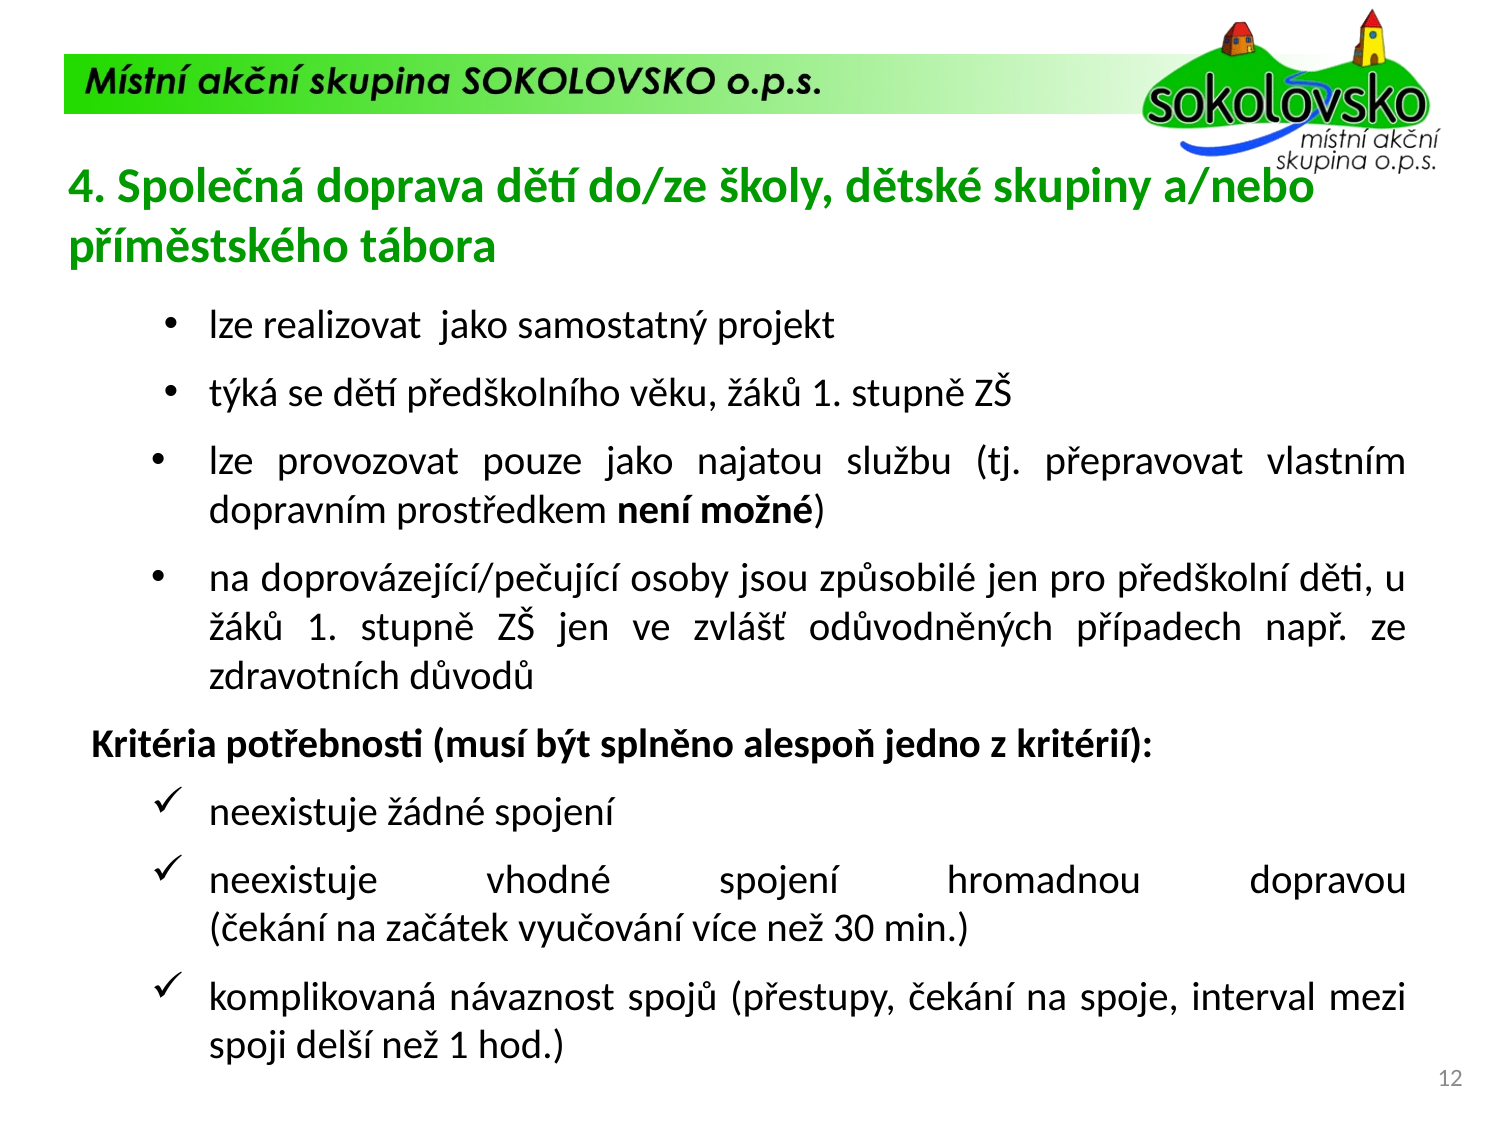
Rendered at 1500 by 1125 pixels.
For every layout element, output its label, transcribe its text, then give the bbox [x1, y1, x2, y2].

slide_number 12 [1128, 1046, 1478, 1107]
list lze realizovat jako samostatný projekt týká se dětí předškolního věku, žáků 1. stupně ZŠ lze provozovat pouze jako najatou službu (tj. přepravovat vlastním dopravním prostředkem není možné) na doprovázející/pečující osoby jsou způsobilé jen pro předškolní děti, u žáků 1. stupně ZŠ jen ve zvlášť odůvodněných případech např. ze zdravotních důvodů Kritéria potřebnosti (musí být splněno alespoň jedno z kritérií): neexistuje žádné spojení neexistuje vhodné spojení hromadnou dopravou (čekání na začátek vyučování více než 30 min.) komplikovaná návaznost spojů (přestupy, čekání na spoje, interval mezi spoji delší než 1 hod.) [76, 290, 1424, 1083]
title 4. Společná doprava dětí do/ze školy, dětské skupiny a/nebo příměstského tábora [53, 137, 1404, 268]
picture [64, 0, 1455, 197]
